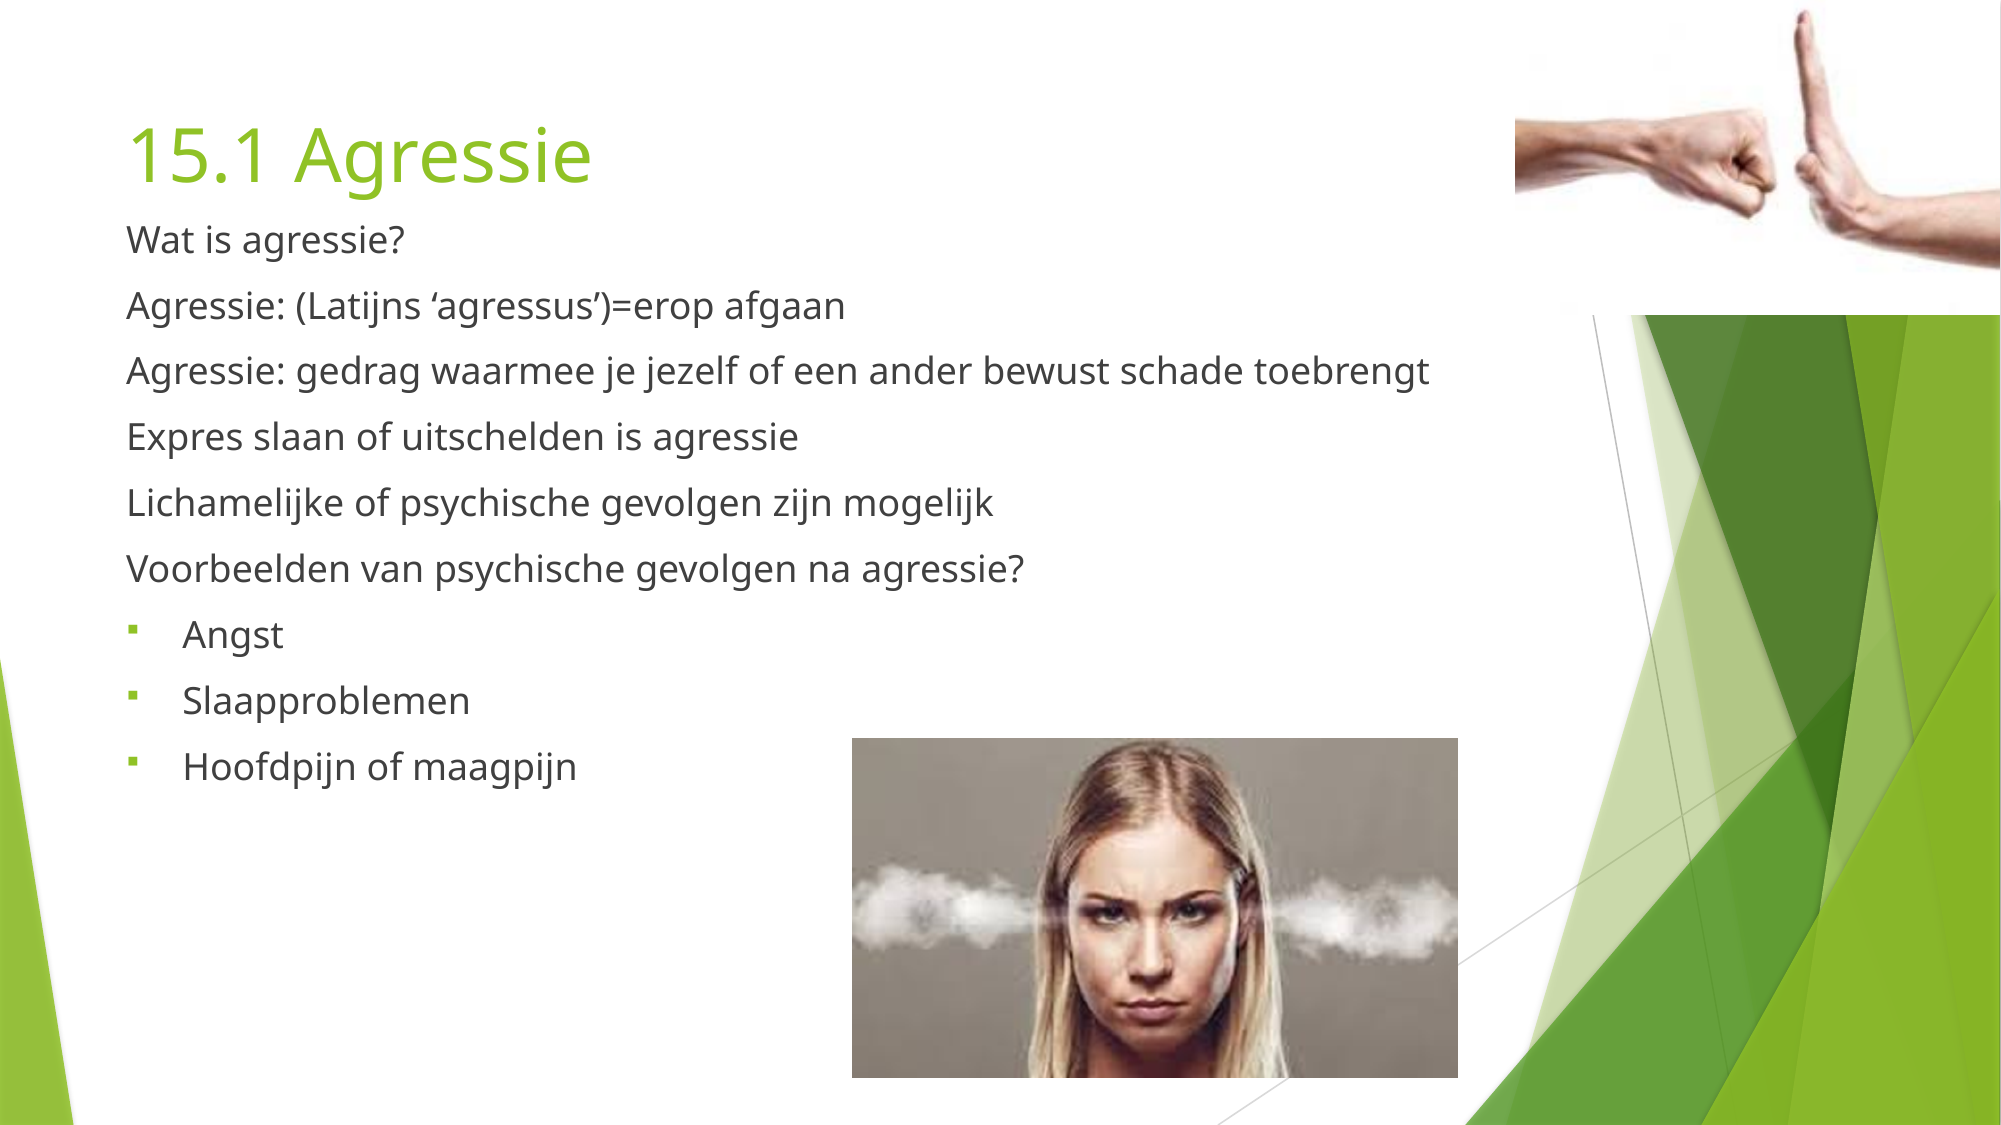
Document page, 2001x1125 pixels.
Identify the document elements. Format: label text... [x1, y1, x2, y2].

title 15.1 Agressie [111, 99, 1510, 208]
list Wat is agressie? Agressie: (Latijns ‘agressus’)=erop afgaan Agressie: gedrag waarmee je jezelf of een ander bewust schade toebrengt Expres slaan of uitschelden is agressie Lichamelijke of psychische gevolgen zijn mogelijk Voorbeelden van psychische gevolgen na agressie? Angst Slaapproblemen Hoofdpijn of maagpijn [111, 208, 1522, 845]
picture [1515, 0, 2000, 316]
picture [851, 737, 1459, 1078]
